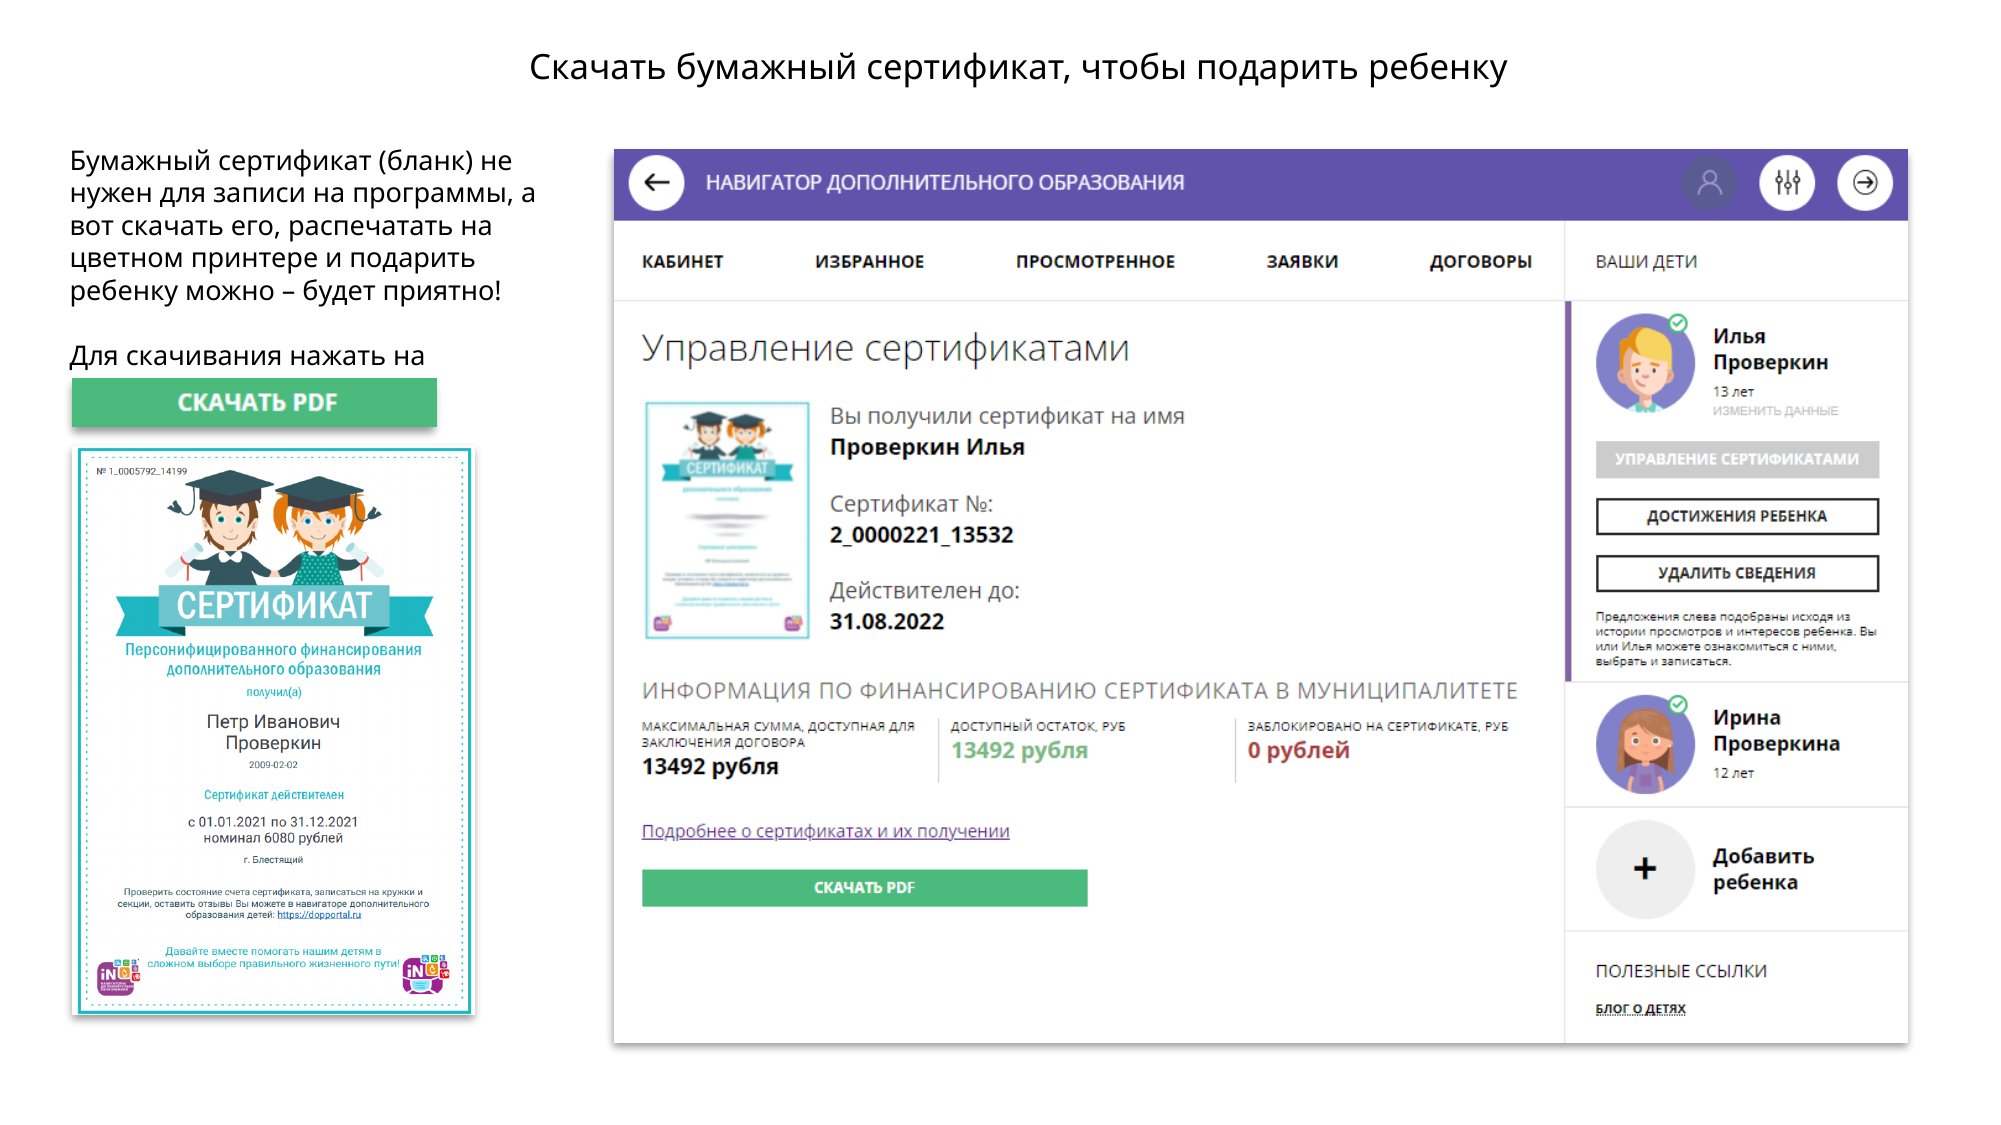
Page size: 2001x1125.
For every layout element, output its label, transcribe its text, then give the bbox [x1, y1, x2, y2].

picture [614, 149, 1946, 1043]
title Скачать бумажный сертификат, чтобы подарить ребенку [75, 41, 1962, 95]
picture [72, 444, 475, 1016]
text_box Бумажный сертификат (бланк) не нужен для записи на программы, а вот скачать его, распечатать на цветном принтере и подарить ребенку можно – будет приятно! Для скачивания нажать на [54, 135, 597, 443]
picture [72, 378, 437, 427]
